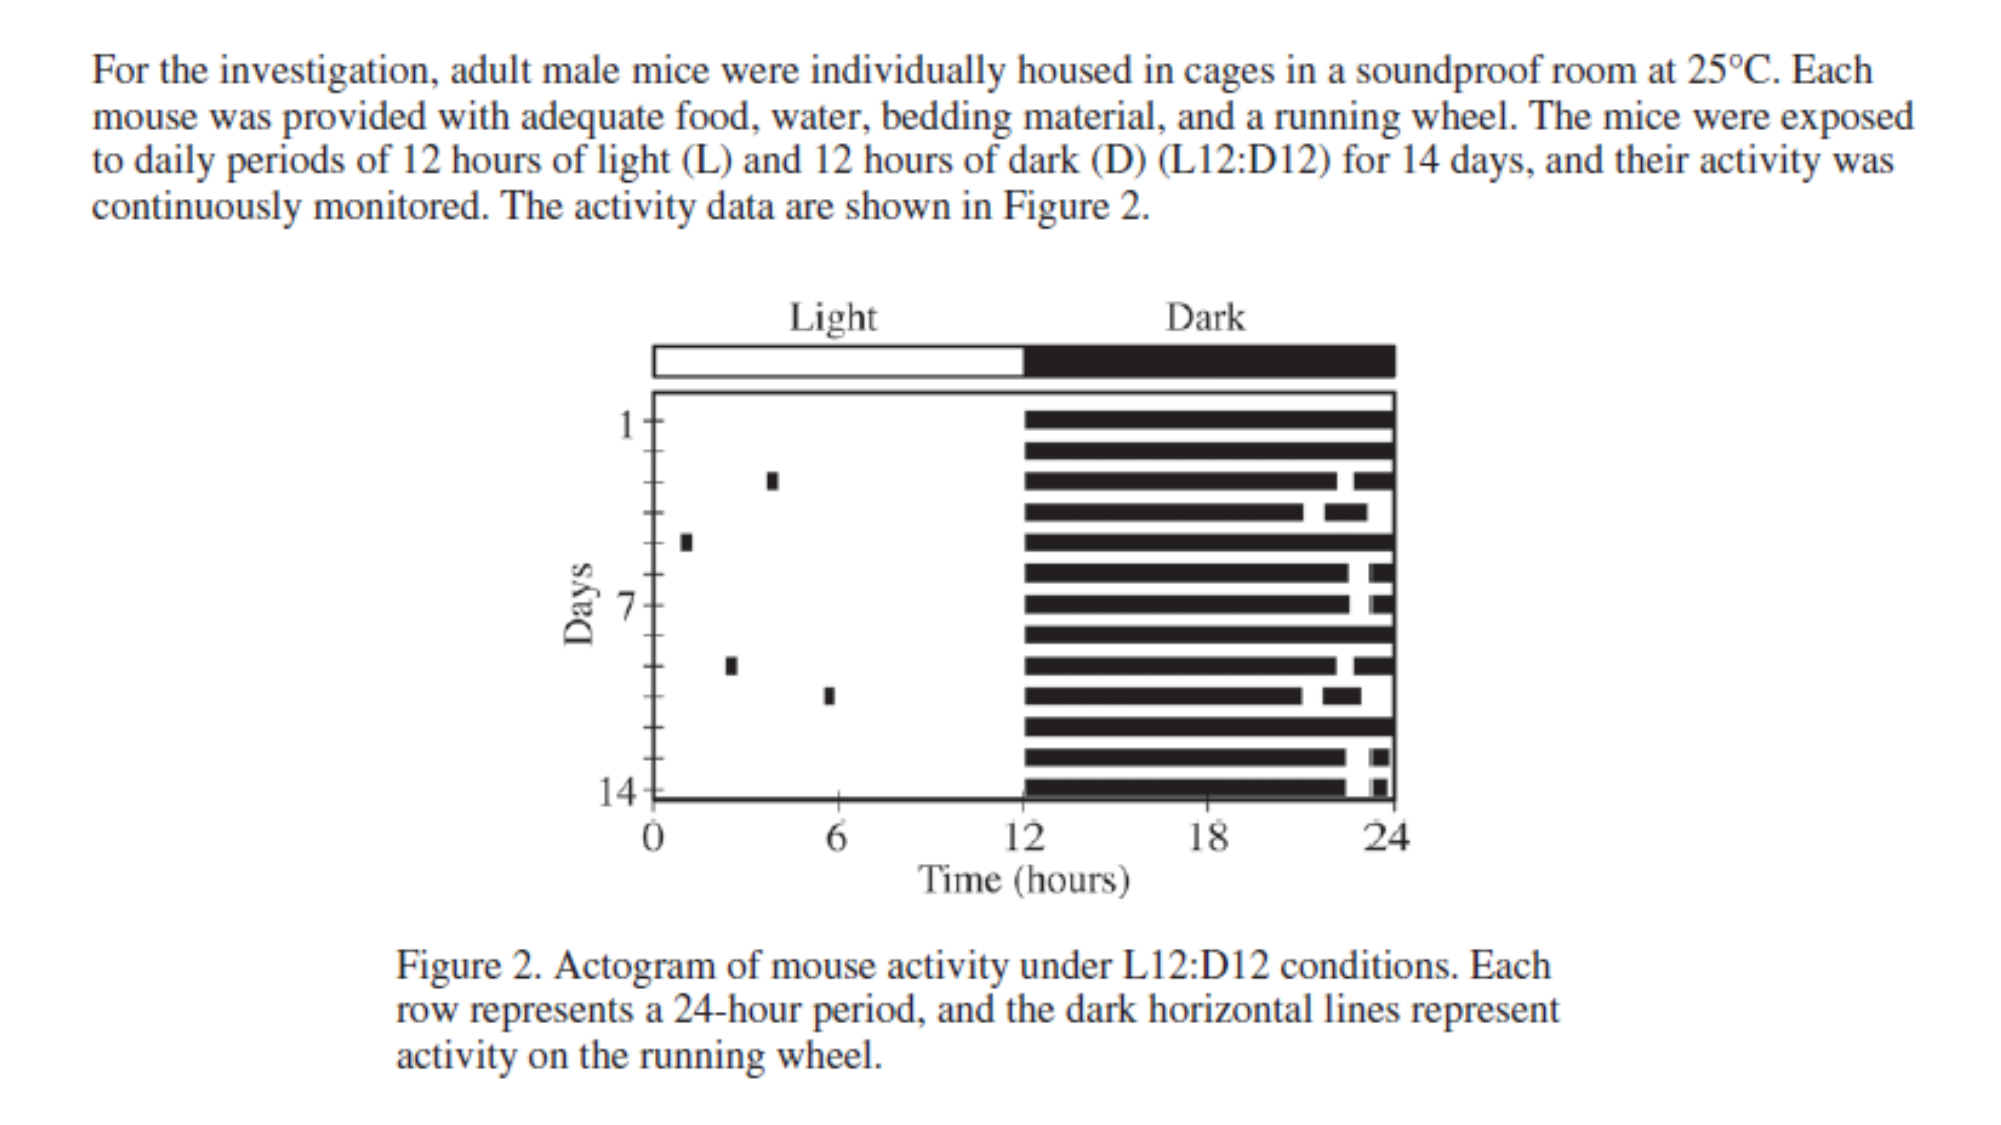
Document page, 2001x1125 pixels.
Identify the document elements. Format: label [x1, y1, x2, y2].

picture [67, 33, 1937, 1109]
